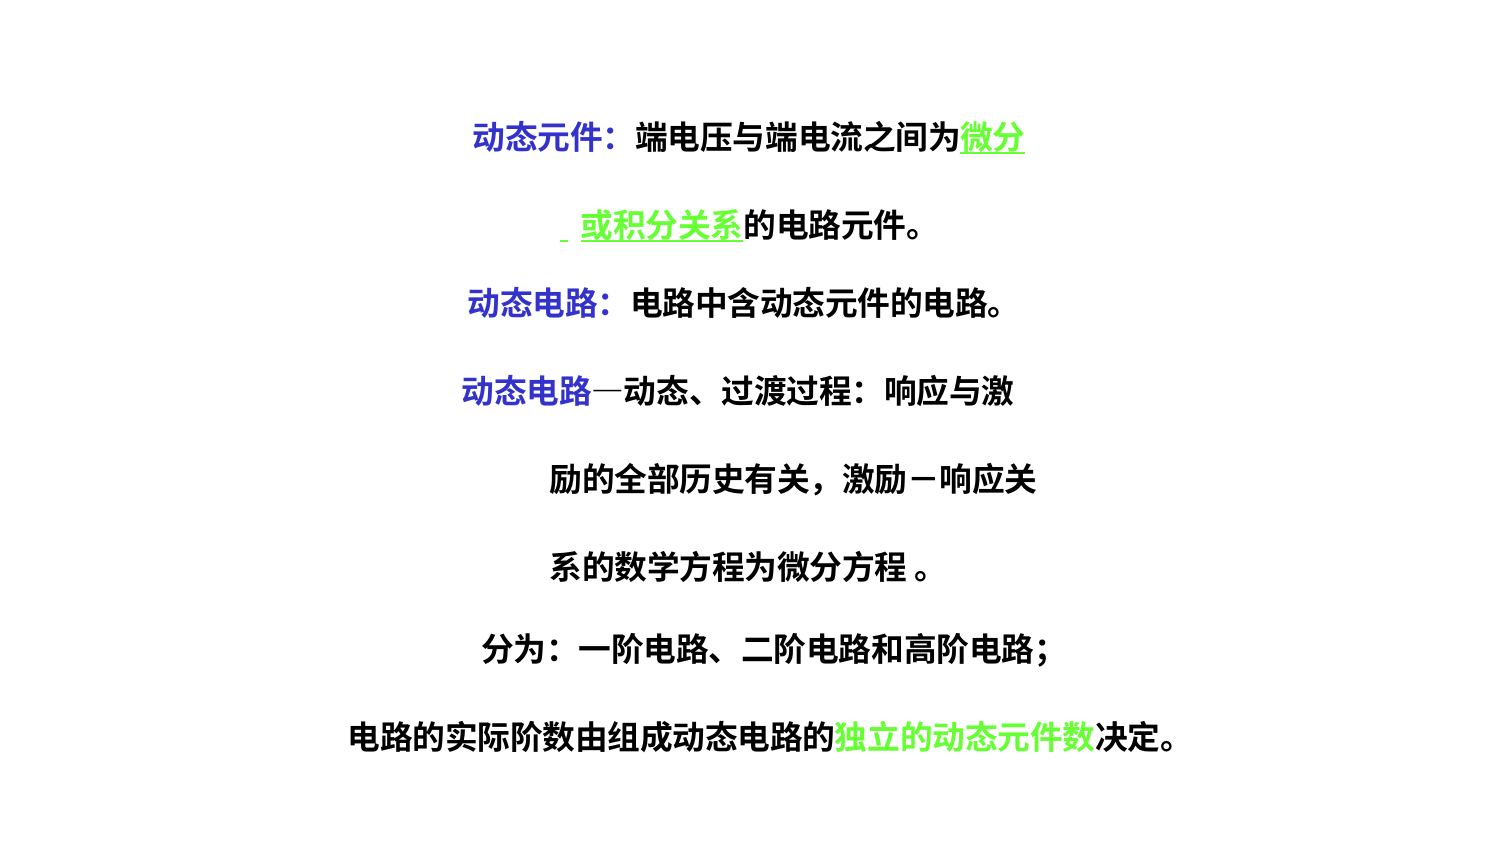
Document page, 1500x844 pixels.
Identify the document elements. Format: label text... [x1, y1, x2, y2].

text_box 动态元件：端电压与端电流之间为微分 或积分关系的电路元件。 [219, 71, 1279, 240]
text_box 动态电路：电路中含动态元件的电路。 [216, 237, 1271, 344]
text_box 分为：一阶电路、二阶电路和高阶电路； 电路的实际阶数由组成动态电路的独立的动态元件数决定。 [249, 583, 1298, 808]
text_box 动态电路—动态、过渡过程：响应与激 励的全部历史有关，激励－响应关 系的数学方程为微分方程 。 [192, 325, 1283, 579]
